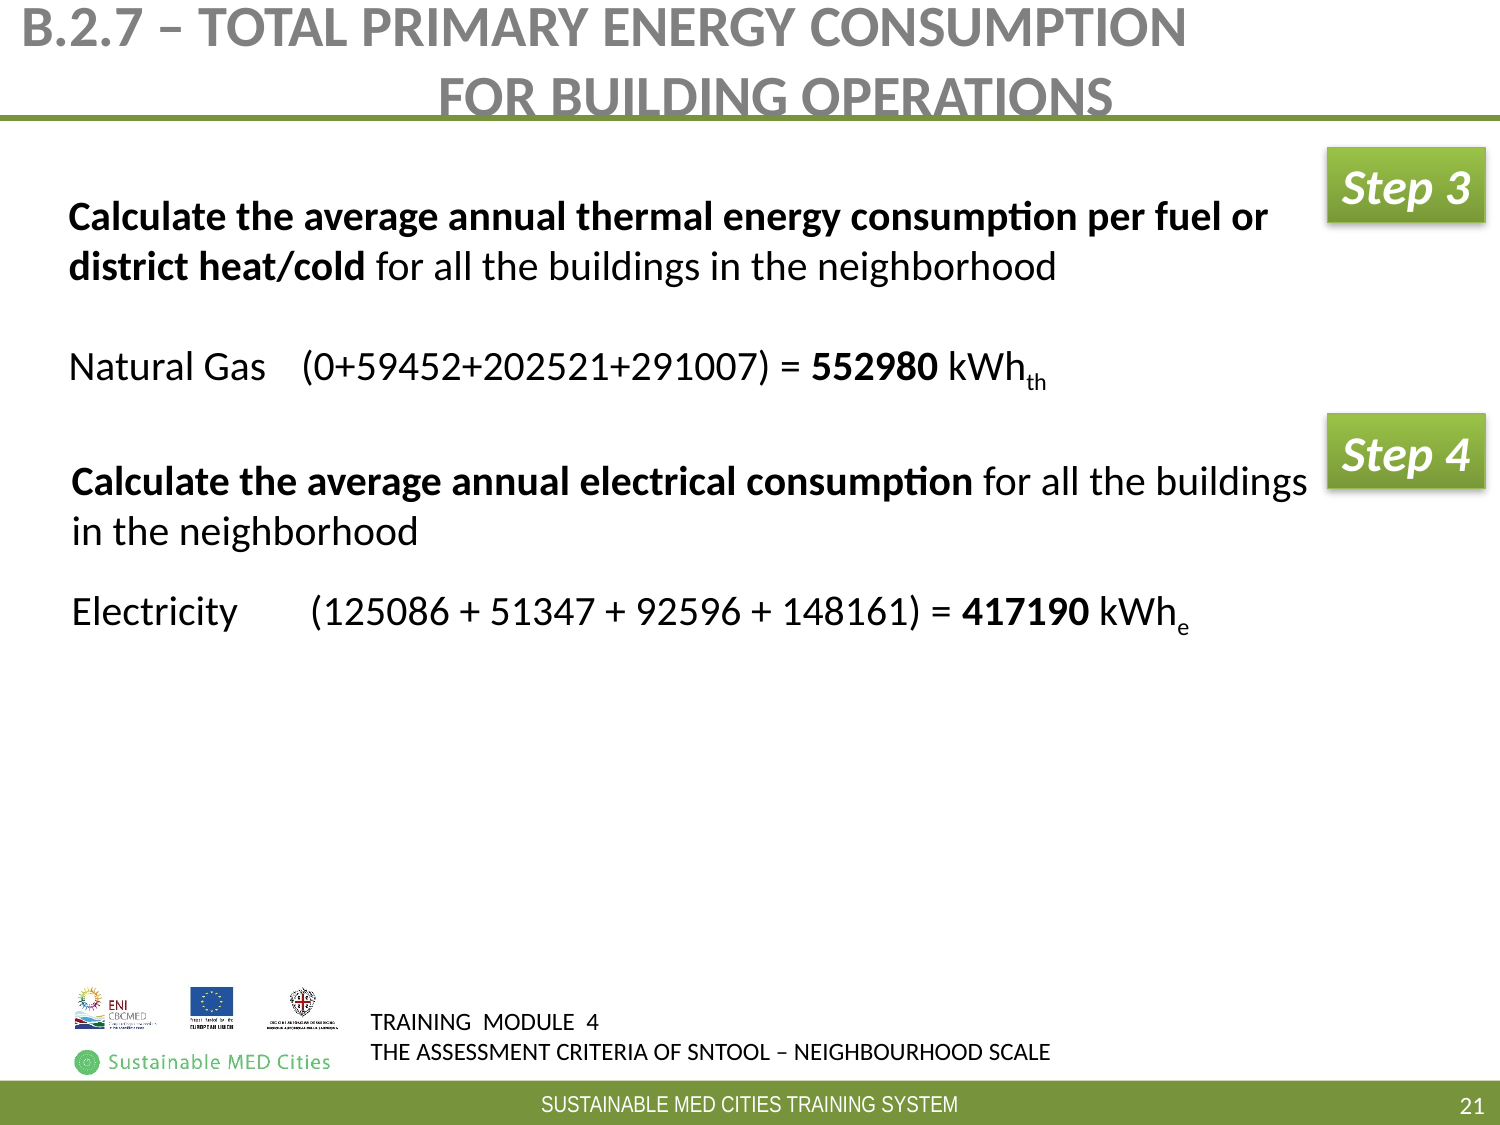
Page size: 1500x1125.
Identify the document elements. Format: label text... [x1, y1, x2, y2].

text_box Step 4 [1327, 413, 1486, 489]
text_box Calculate the average annual thermal energy consumption per fuel or district heat/cold for all the buildings in the neighborhood Natural Gas [53, 181, 1366, 396]
slide_number 21 [1399, 1074, 1500, 1125]
picture [62, 978, 356, 1080]
text_box Step 3 [1327, 147, 1486, 223]
text_box (0+59452+202521+291007) = 552980 kWhth [286, 331, 1062, 403]
text_box (125086 + 51347 + 92596 + 148161) = 417190 kWhe [295, 576, 1205, 648]
text_box Calculate the average annual electrical consumption for all the buildings in the neighborhood Electricity [56, 446, 1327, 642]
title B.2.7 – TOTAL PRIMARY ENERGY CONSUMPTION FOR BUILDING OPERATIONS [0, 0, 1500, 117]
